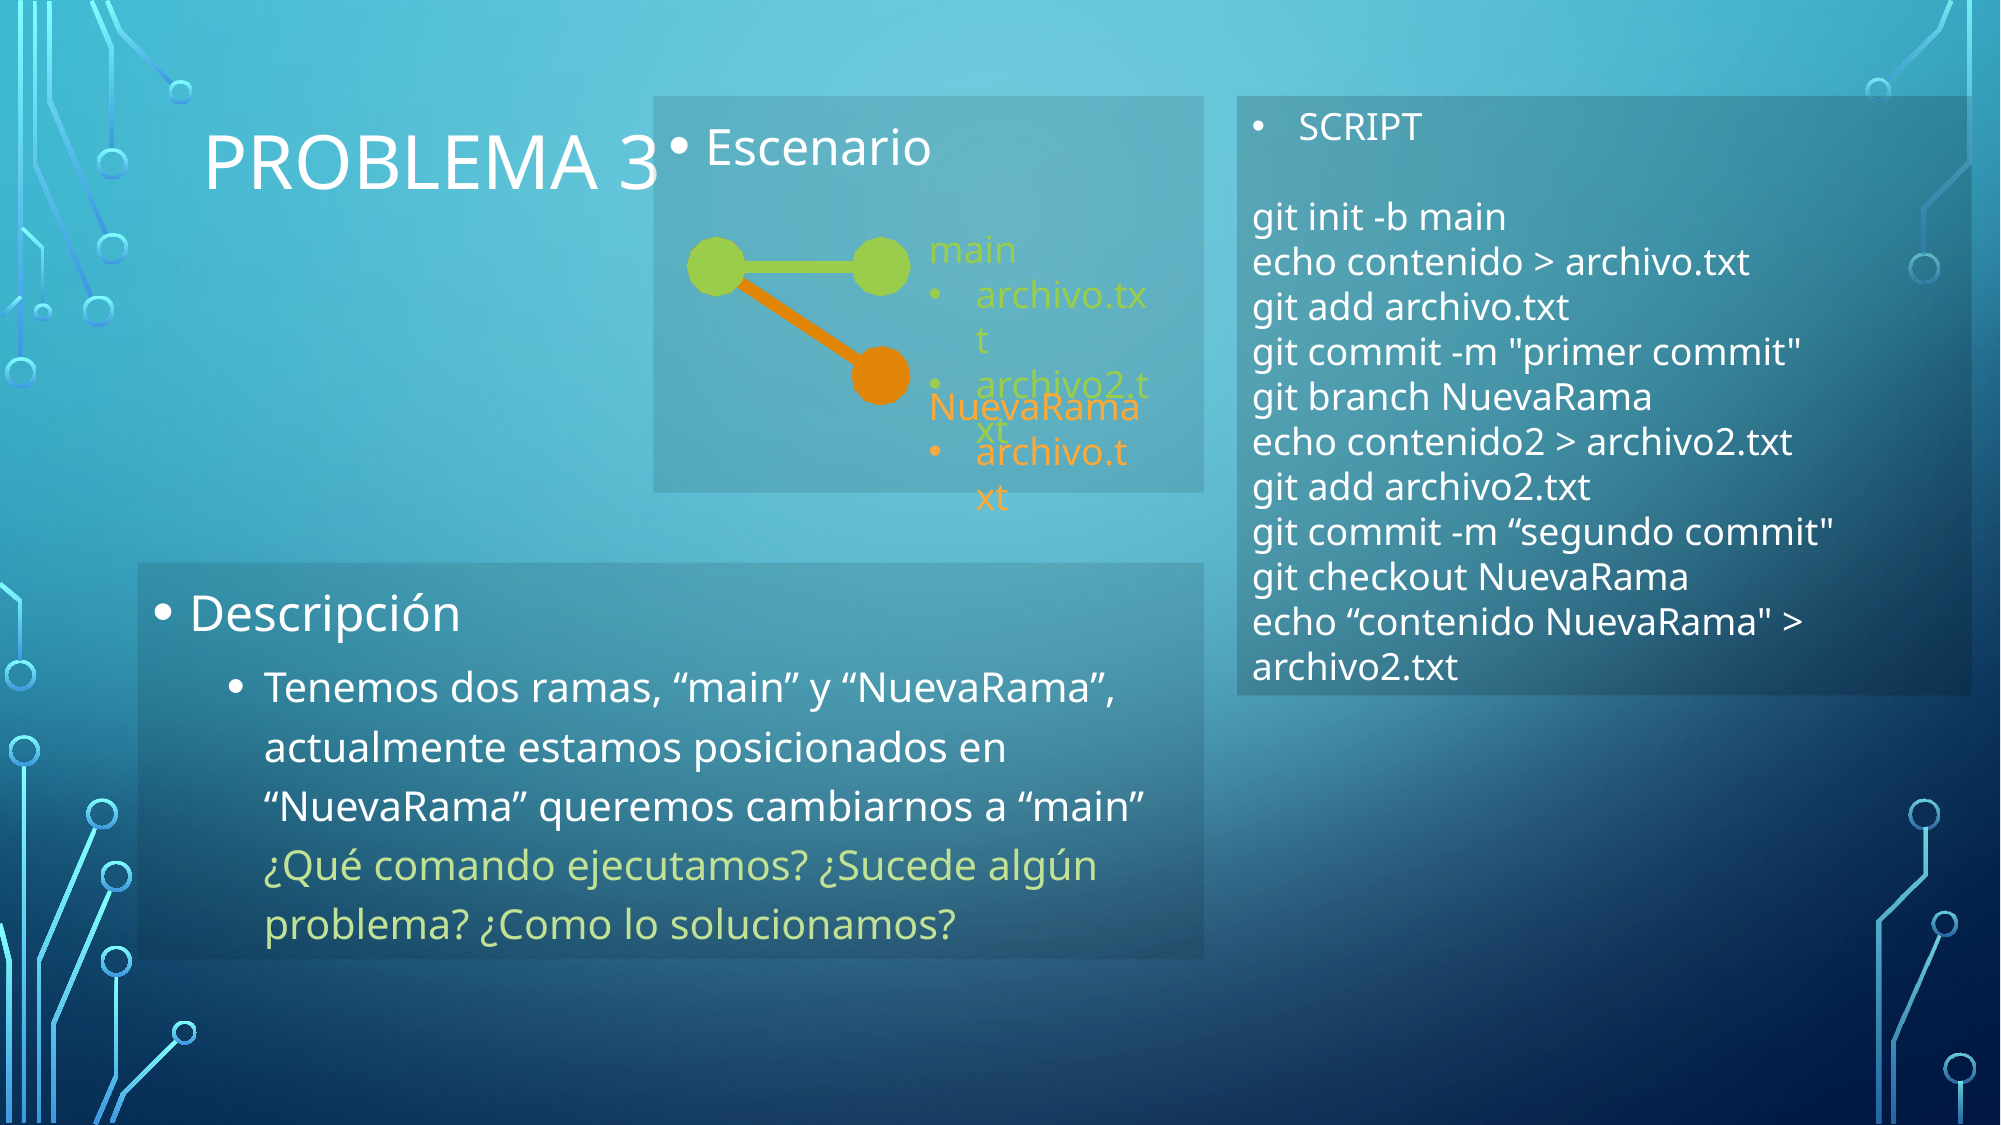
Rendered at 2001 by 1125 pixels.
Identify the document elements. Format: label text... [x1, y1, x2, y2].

list Escenario [653, 95, 1205, 493]
text_box SCRIPT git init -b main echo contenido > archivo.txt git add archivo.txt git commit -m "primer commit" git branch NuevaRama echo contenido2 > archivo2.txt git add archivo2.txt git commit -m “segundo commit" git checkout NuevaRama echo “contenido NuevaRama" > archivo2.txt [1237, 95, 1972, 696]
text_box NuevaRama archivo.txt [913, 375, 1160, 526]
text_box main archivo.txt archivo2.txt [913, 218, 1174, 458]
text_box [716, 267, 882, 376]
title Problema 3 [187, 44, 1813, 287]
text_box Descripción Tenemos dos ramas, “main” y “NuevaRama”, actualmente estamos posicionados en “NuevaRama” queremos cambiarnos a “main” ¿Qué comando ejecutamos? ¿Sucede algún problema? ¿Como lo solucionamos? [137, 562, 1205, 960]
